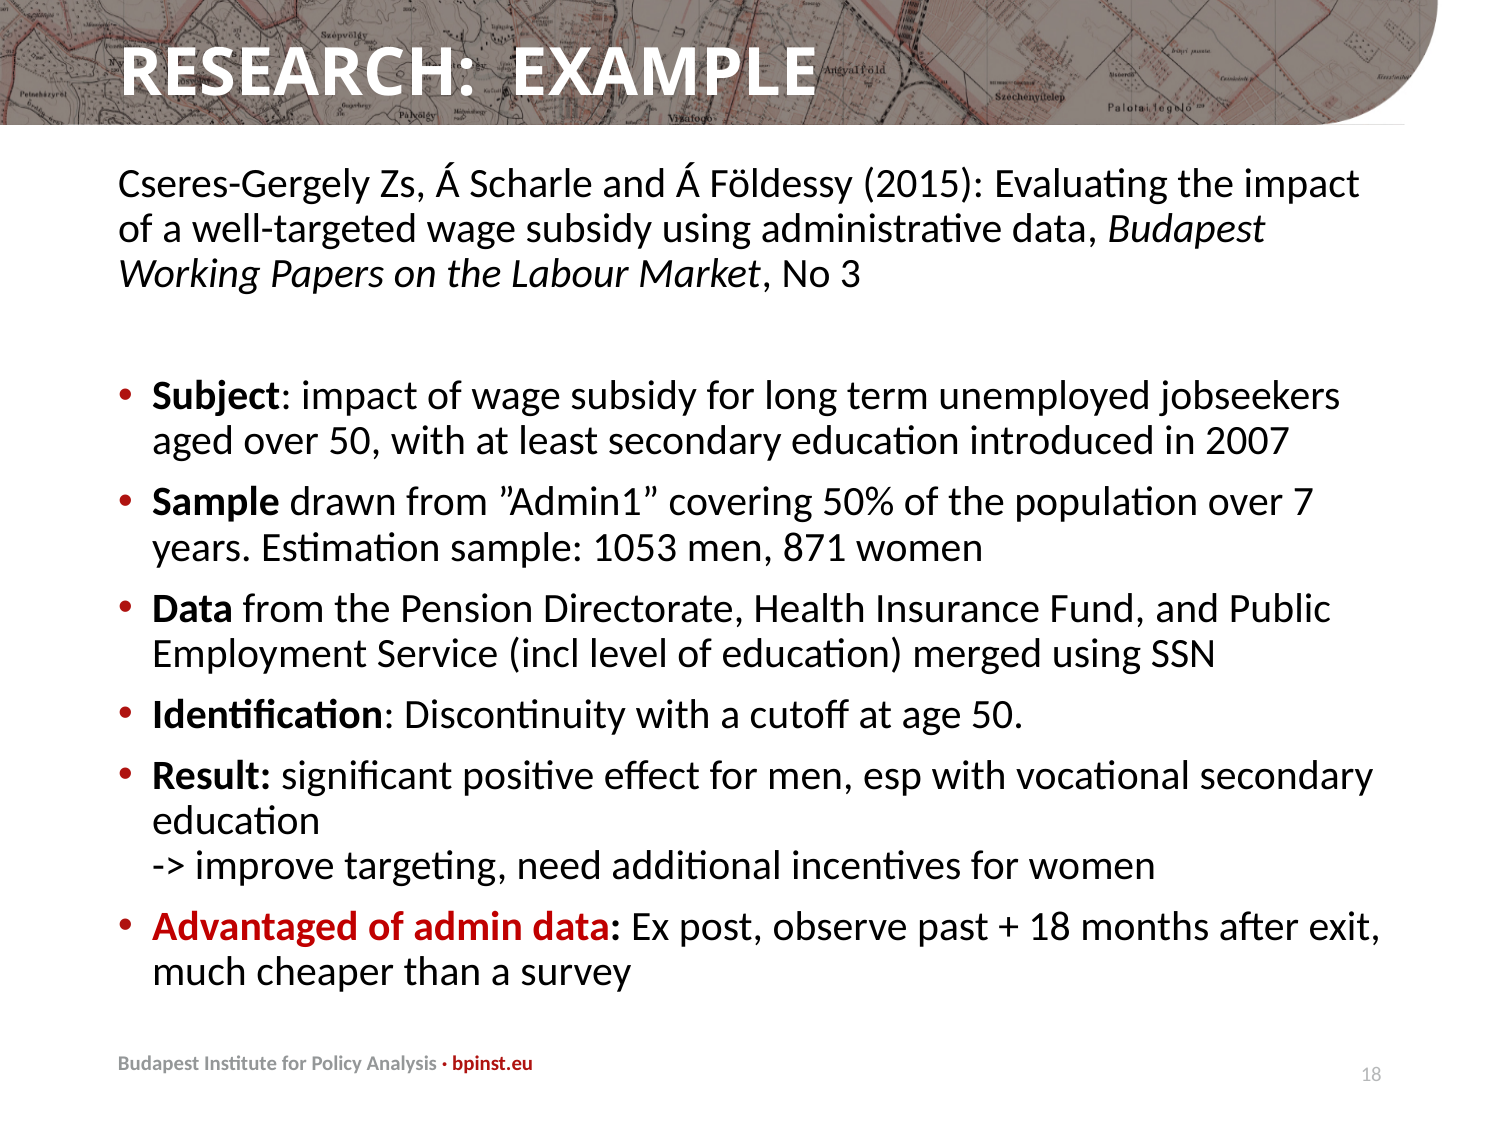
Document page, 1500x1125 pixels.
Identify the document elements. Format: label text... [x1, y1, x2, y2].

picture [0, 0, 1500, 125]
slide_number 17 [1059, 1042, 1397, 1103]
title Research: example [103, 26, 1397, 122]
list Cseres-Gergely Zs, Á Scharle and Á Földessy (2015): Evaluating the impact of a well-targeted wage subsidy using administrative data, Budapest Working Papers on the Labour Market, No 3 Subject: impact of wage subsidy for long term unemployed jobseekers aged over 50, with at least secondary education introduced in 2007 Sample drawn from ”Admin1” covering 50% of the population over 7 years. Estimation sample: 1053 men, 871 women Data from the Pension Directorate, Health Insurance Fund, and Public Employment Service (incl level of education) merged using SSN Identification: Discontinuity with a cutoff at age 50. Result: significant positive effect for men, esp with vocational secondary education -> improve targeting, need additional incentives for women Advantaged of admin data: Ex post, observe past + 18 months after exit, much cheaper than a survey [103, 154, 1397, 1010]
